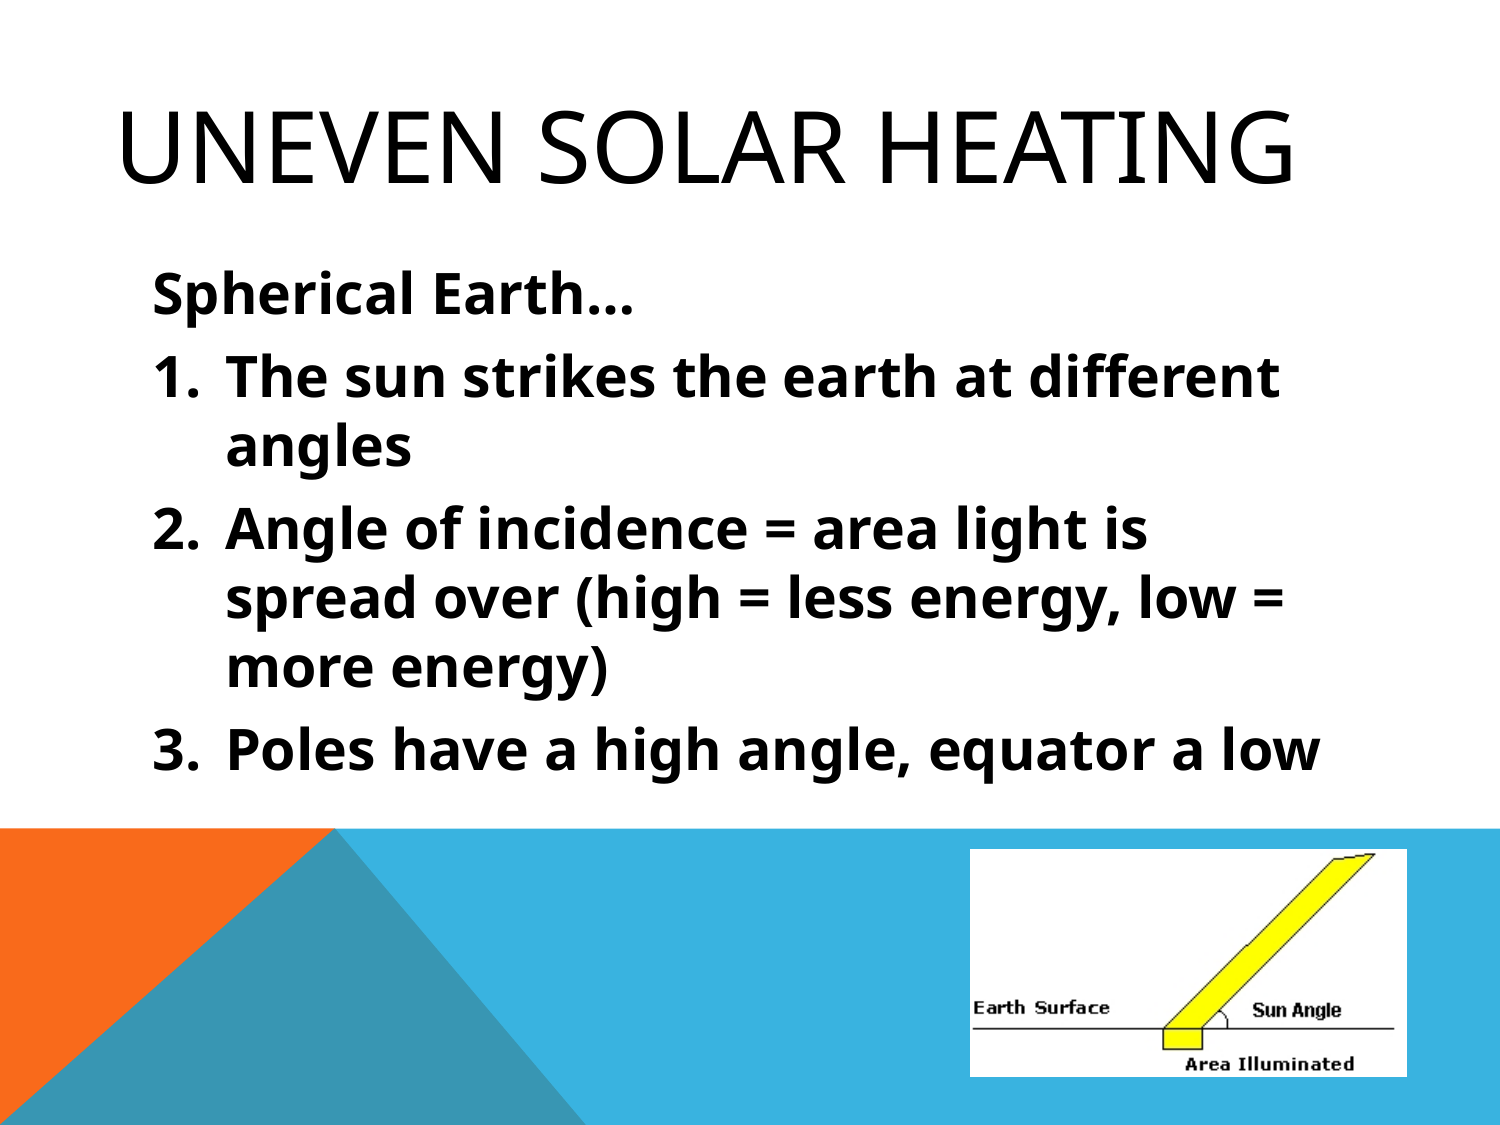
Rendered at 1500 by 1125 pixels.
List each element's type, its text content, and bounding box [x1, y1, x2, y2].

title Uneven solar heating [99, 62, 1334, 225]
list Spherical Earth… The sun strikes the earth at different angles Angle of incidence = area light is spread over (high = less energy, low = more energy) Poles have a high angle, equator a low [137, 249, 1372, 838]
picture [969, 849, 1407, 1077]
